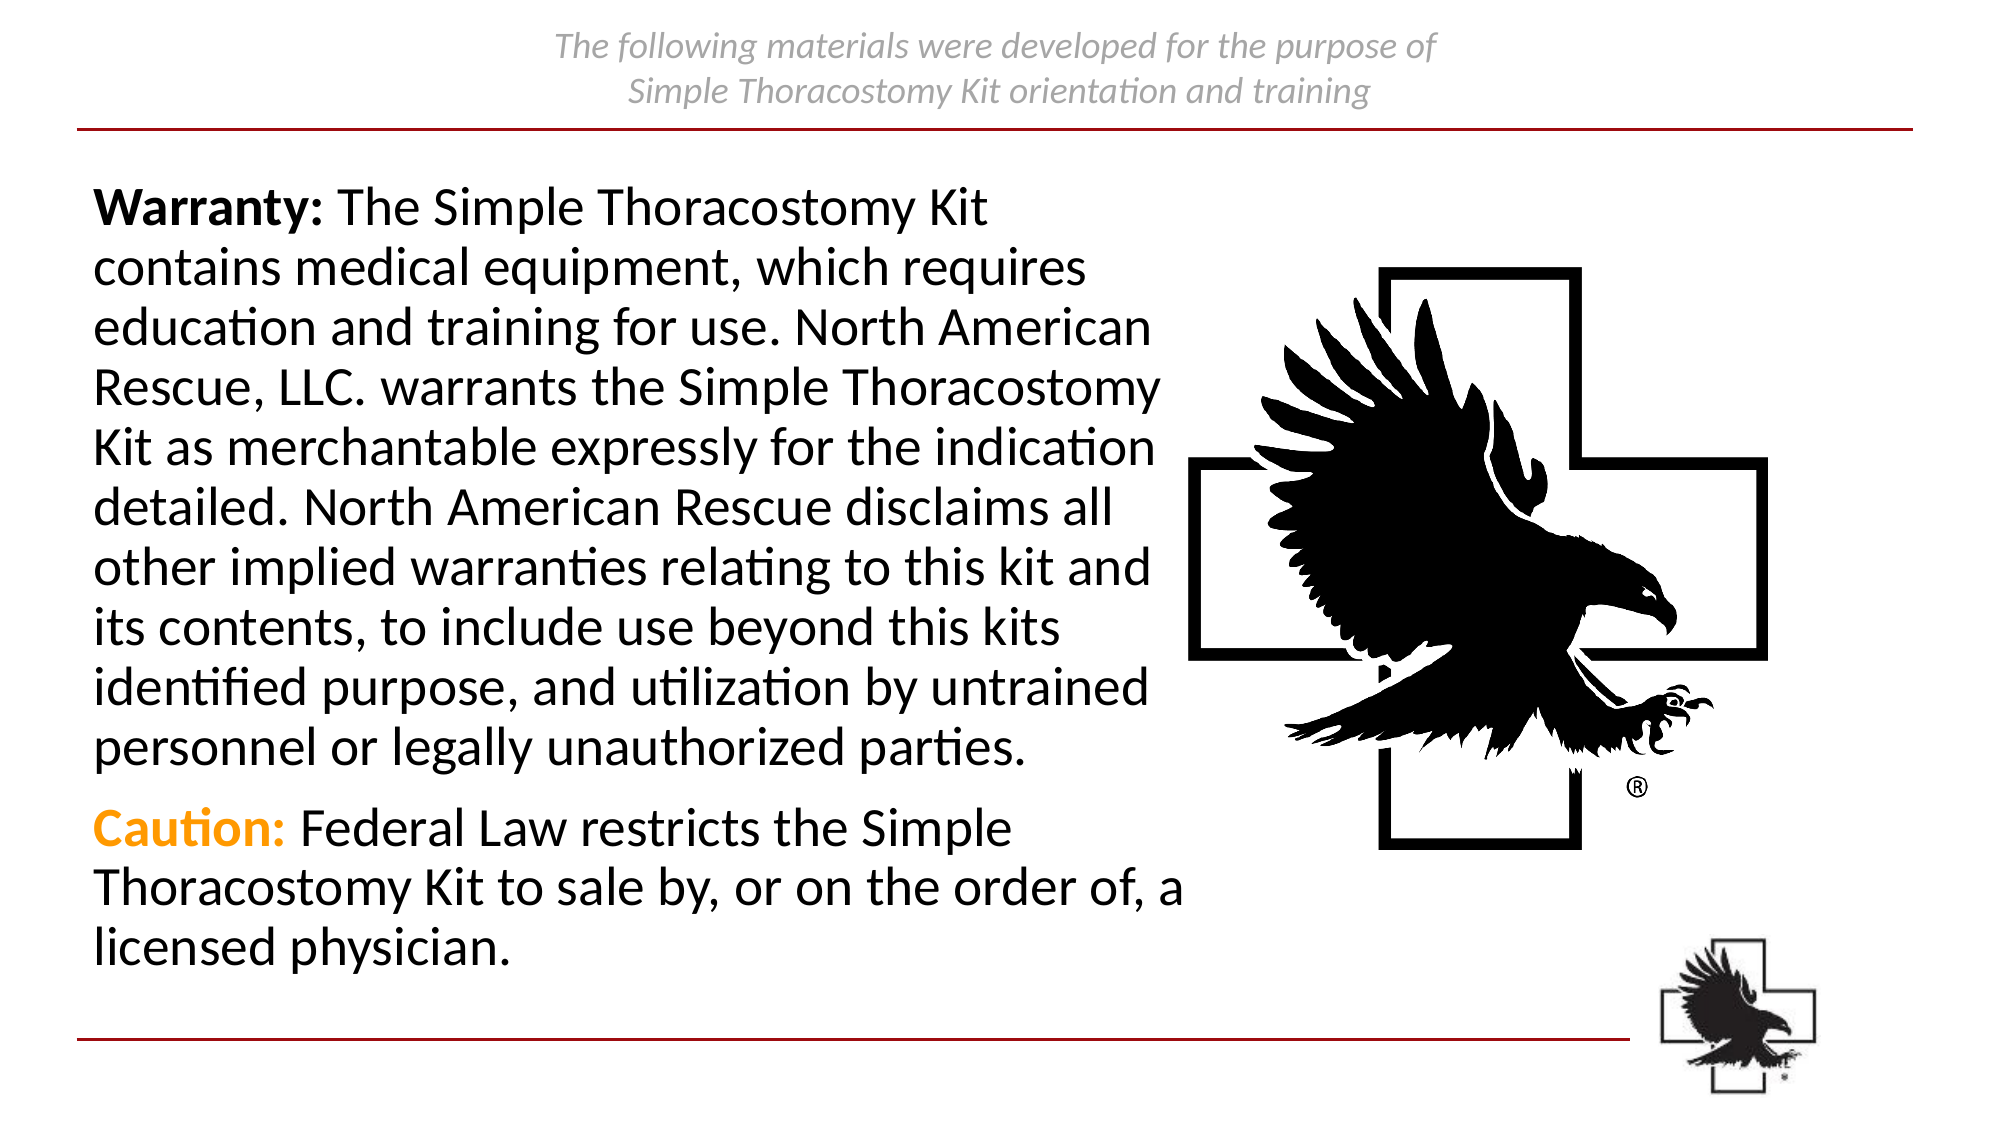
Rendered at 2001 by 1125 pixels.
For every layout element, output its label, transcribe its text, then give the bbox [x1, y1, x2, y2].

list Warranty: The Simple Thoracostomy Kit contains medical equipment, which requires education and training for use. North American Rescue, LLC. warrants the Simple Thoracostomy Kit as merchantable expressly for the indication detailed. North American Rescue disclaims all other implied warranties relating to this kit and its contents, to include use beyond this kits identified purpose, and utilization by untrained personnel or legally unauthorized parties. Caution: Federal Law restricts the Simple Thoracostomy Kit to sale by, or on the order of, a licensed physician. [78, 170, 1203, 1055]
picture [1203, 267, 1768, 850]
picture [1658, 934, 1821, 1098]
text_box The following materials were developed for the purpose of Simple Thoracostomy Kit orientation and training [518, 14, 1482, 119]
